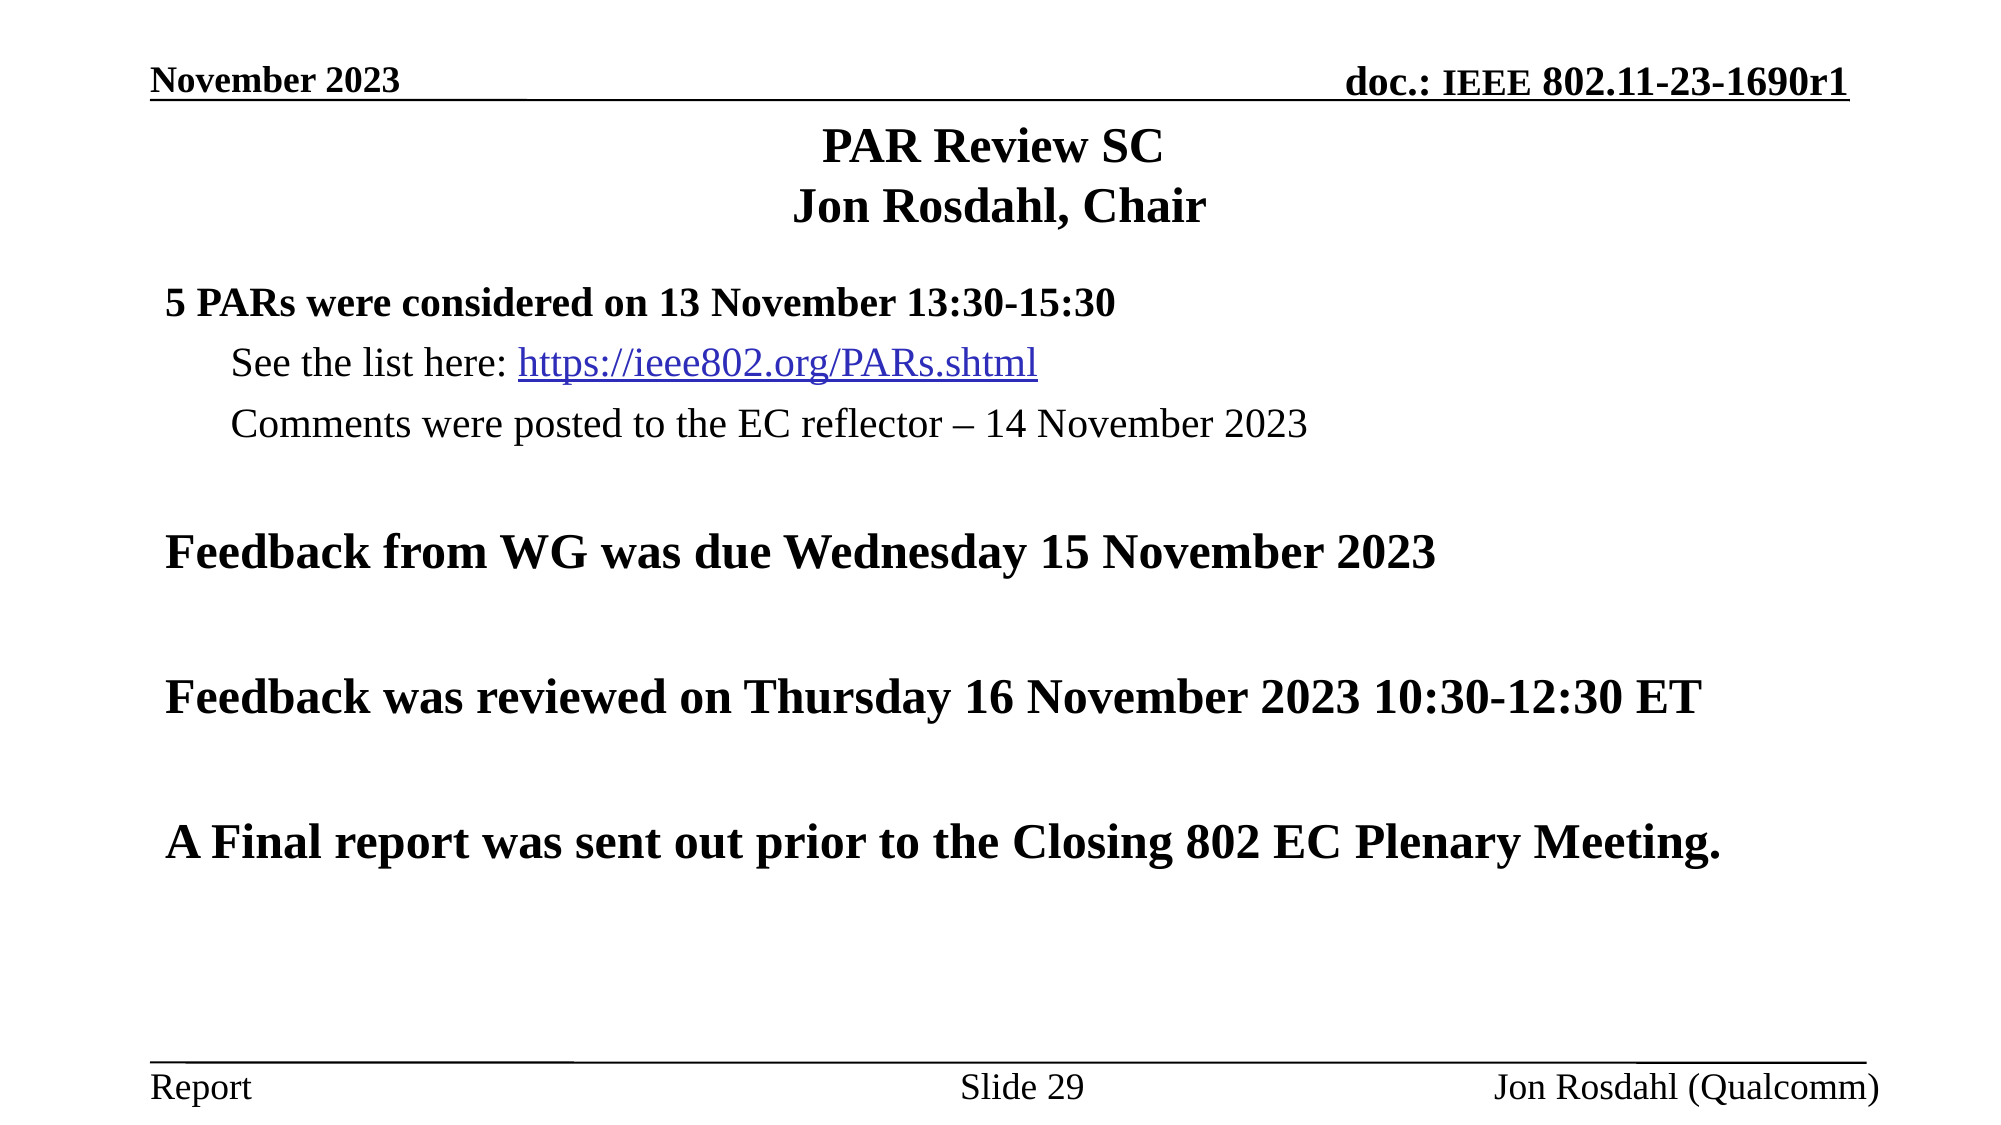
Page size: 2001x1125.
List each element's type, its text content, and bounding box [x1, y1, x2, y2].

footer Jon Rosdahl (Qualcomm) [1436, 1061, 1881, 1108]
title PAR Review SC Jon Rosdahl, Chair [149, 112, 1850, 232]
list 5 PARs were considered on 13 November 13:30-15:30 See the list here: https://ieee802.org/PARs.shtml Comments were posted to the EC reflector – 14 November 2023 Feedback from WG was due Wednesday 15 November 2023 Feedback was reviewed on Thursday 16 November 2023 10:30-12:30 ET A Final report was sent out prior to the Closing 802 EC Plenary Meeting. [149, 266, 1850, 1000]
slide_number Slide 29 [950, 1061, 1095, 1125]
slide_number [149, 49, 431, 100]
